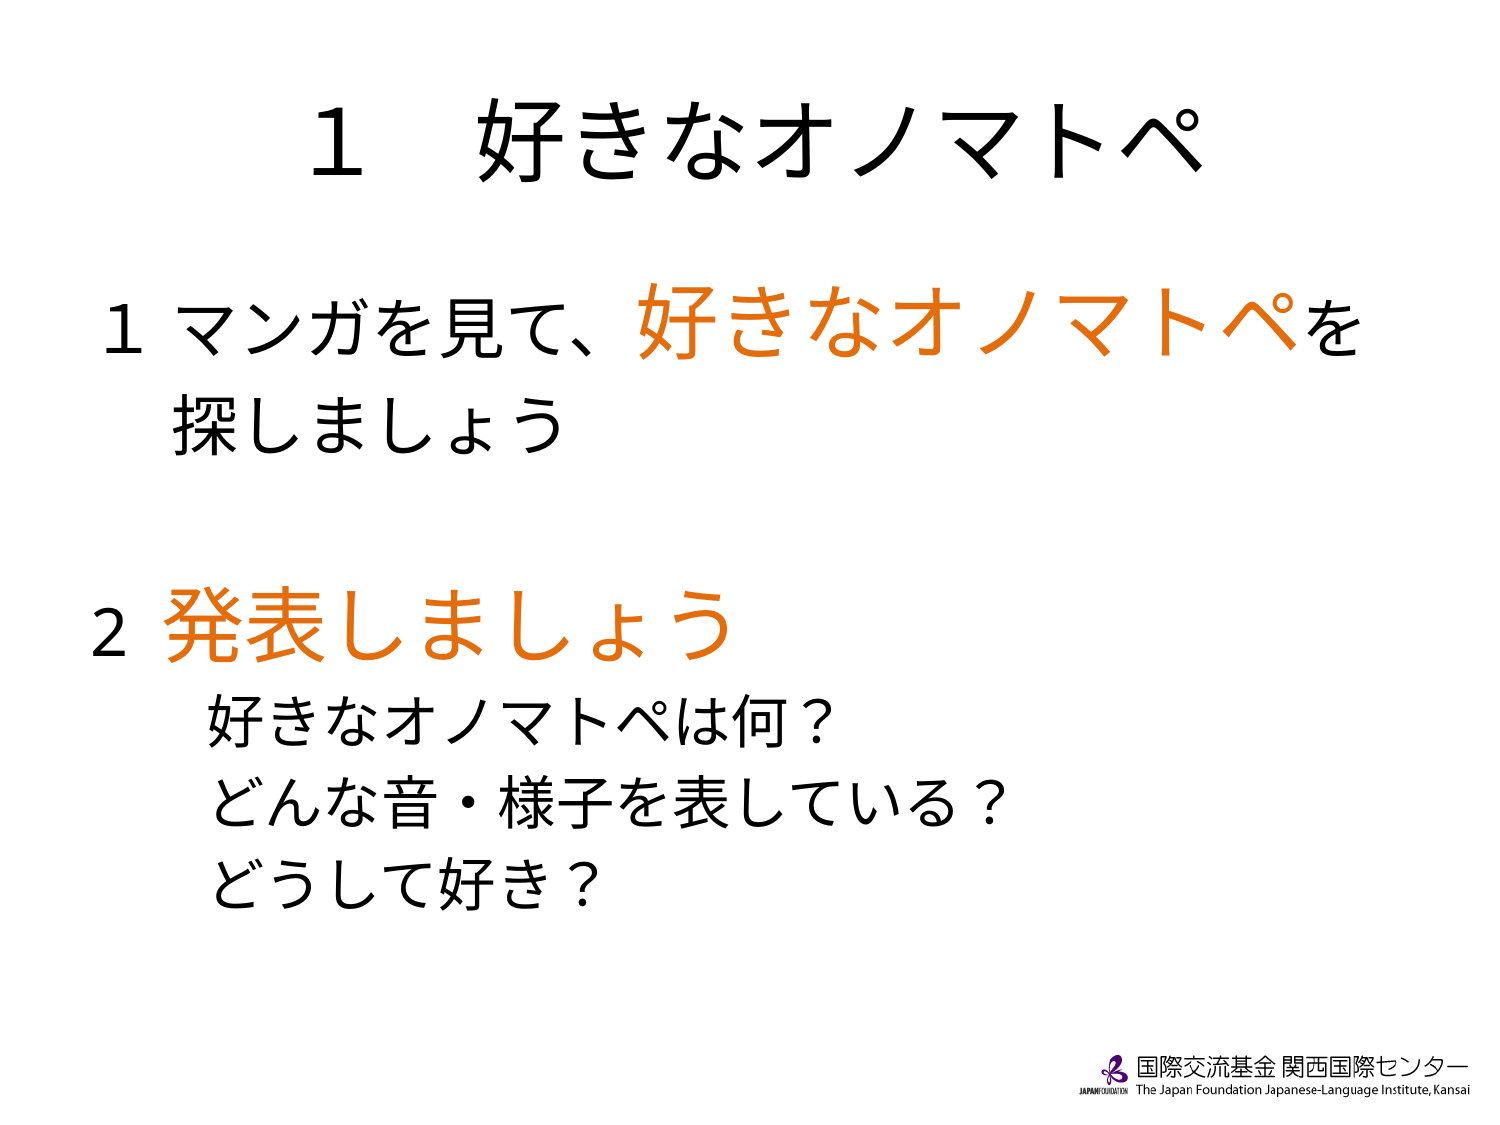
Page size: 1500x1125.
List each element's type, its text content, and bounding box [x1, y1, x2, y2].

title １ 好きなオノマトペ [75, 45, 1425, 233]
list １ マンガを見て、好きなオノマトペを 探しましょう 2 発表しましょう 好きなオノマトペは何？ どんな音・様子を表している？ どうして好き？ [75, 262, 1425, 1005]
picture [1069, 1047, 1477, 1102]
